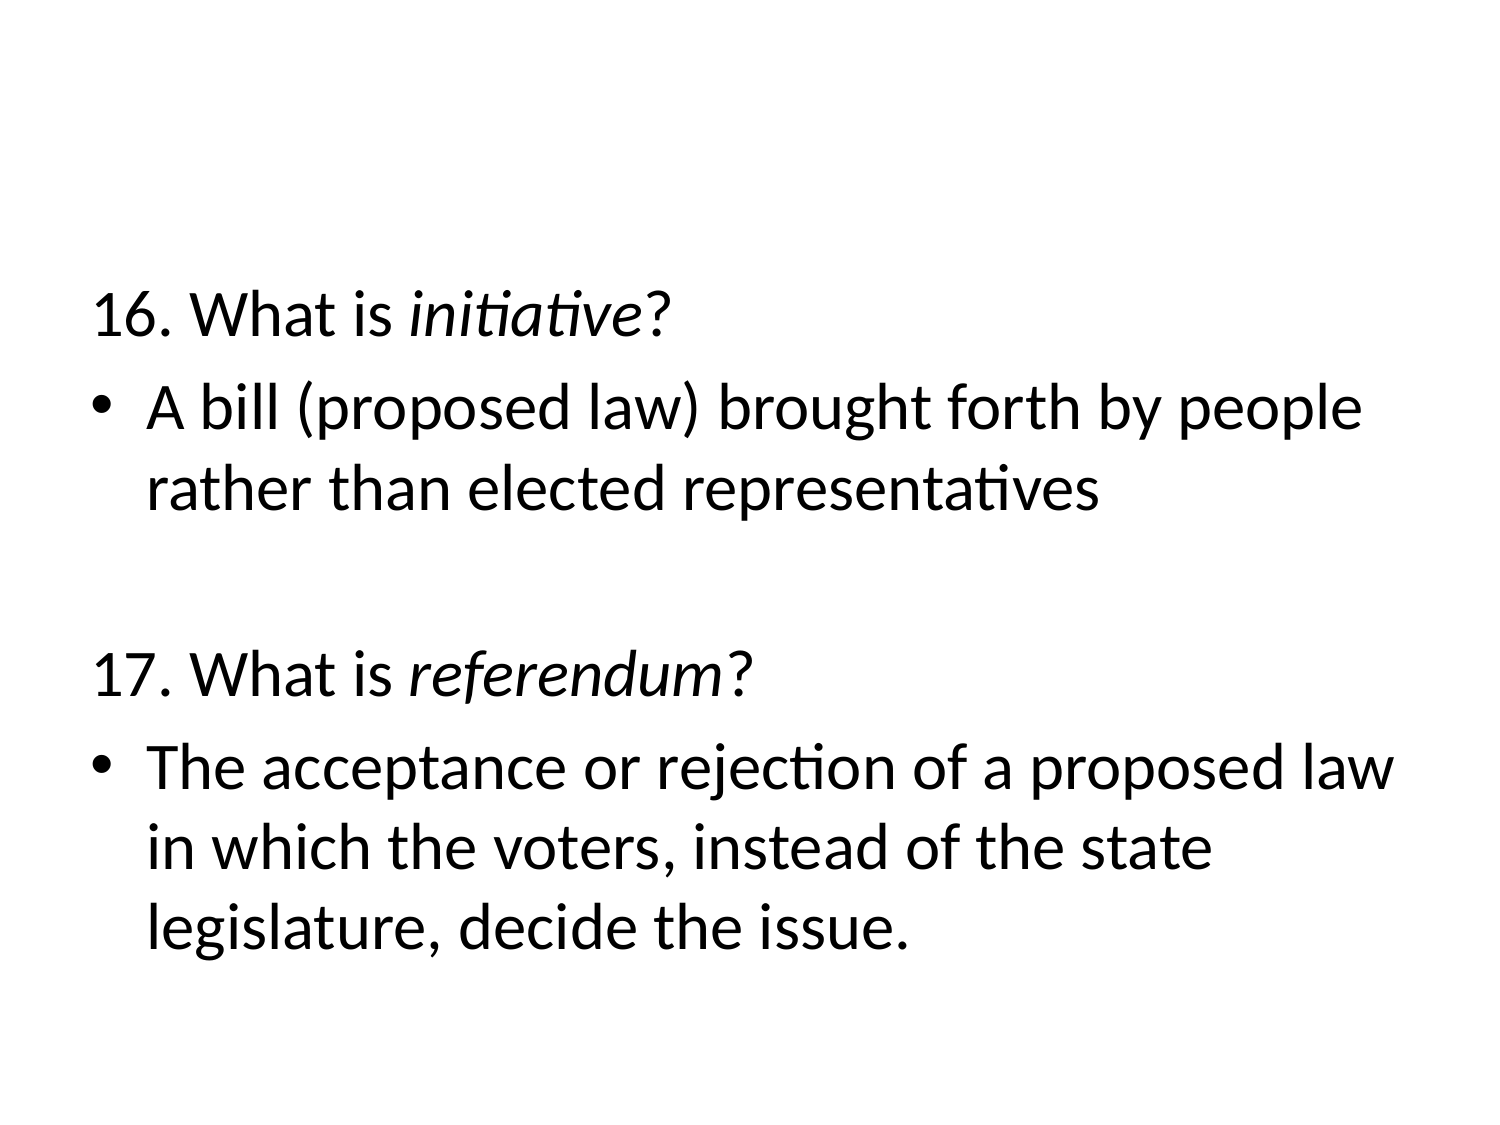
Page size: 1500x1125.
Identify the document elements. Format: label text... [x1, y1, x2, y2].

list 16. What is initiative? A bill (proposed law) brought forth by people rather than elected representatives 17. What is referendum? The acceptance or rejection of a proposed law in which the voters, instead of the state legislature, decide the issue. [75, 262, 1425, 1005]
